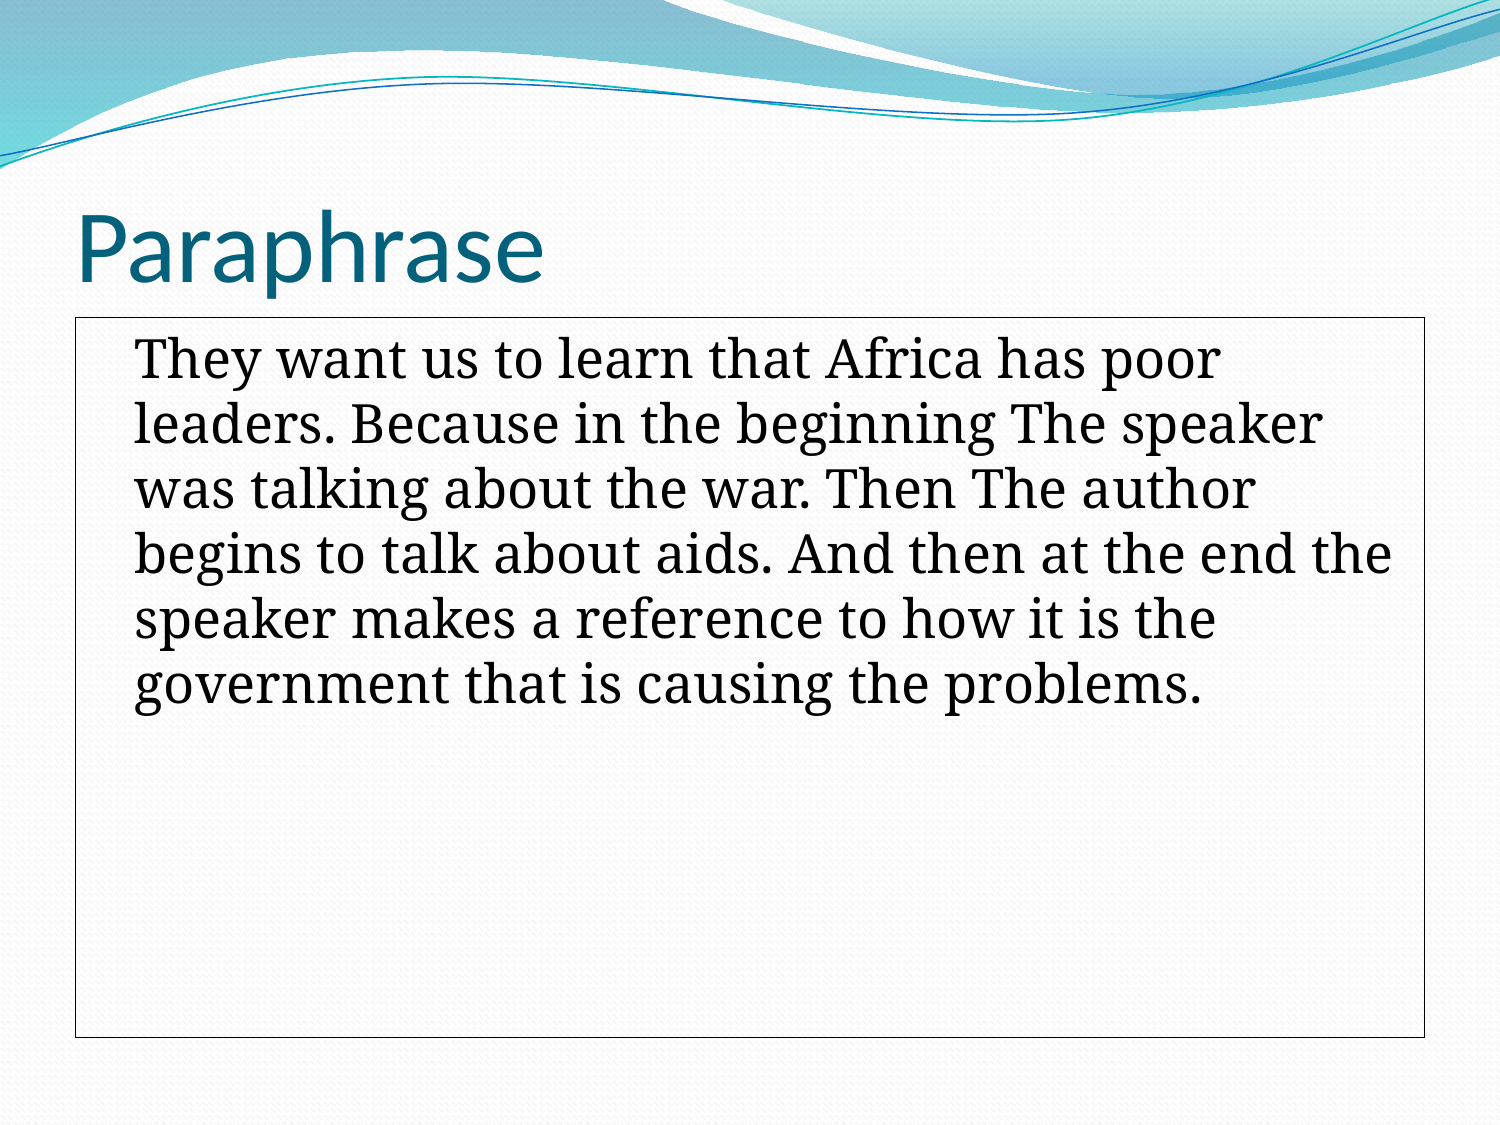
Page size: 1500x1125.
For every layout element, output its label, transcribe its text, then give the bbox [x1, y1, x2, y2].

title Paraphrase [75, 115, 1425, 303]
list They want us to learn that Africa has poor leaders. Because in the beginning The speaker was talking about the war. Then The author begins to talk about aids. And then at the end the speaker makes a reference to how it is the government that is causing the problems. [75, 317, 1425, 1038]
